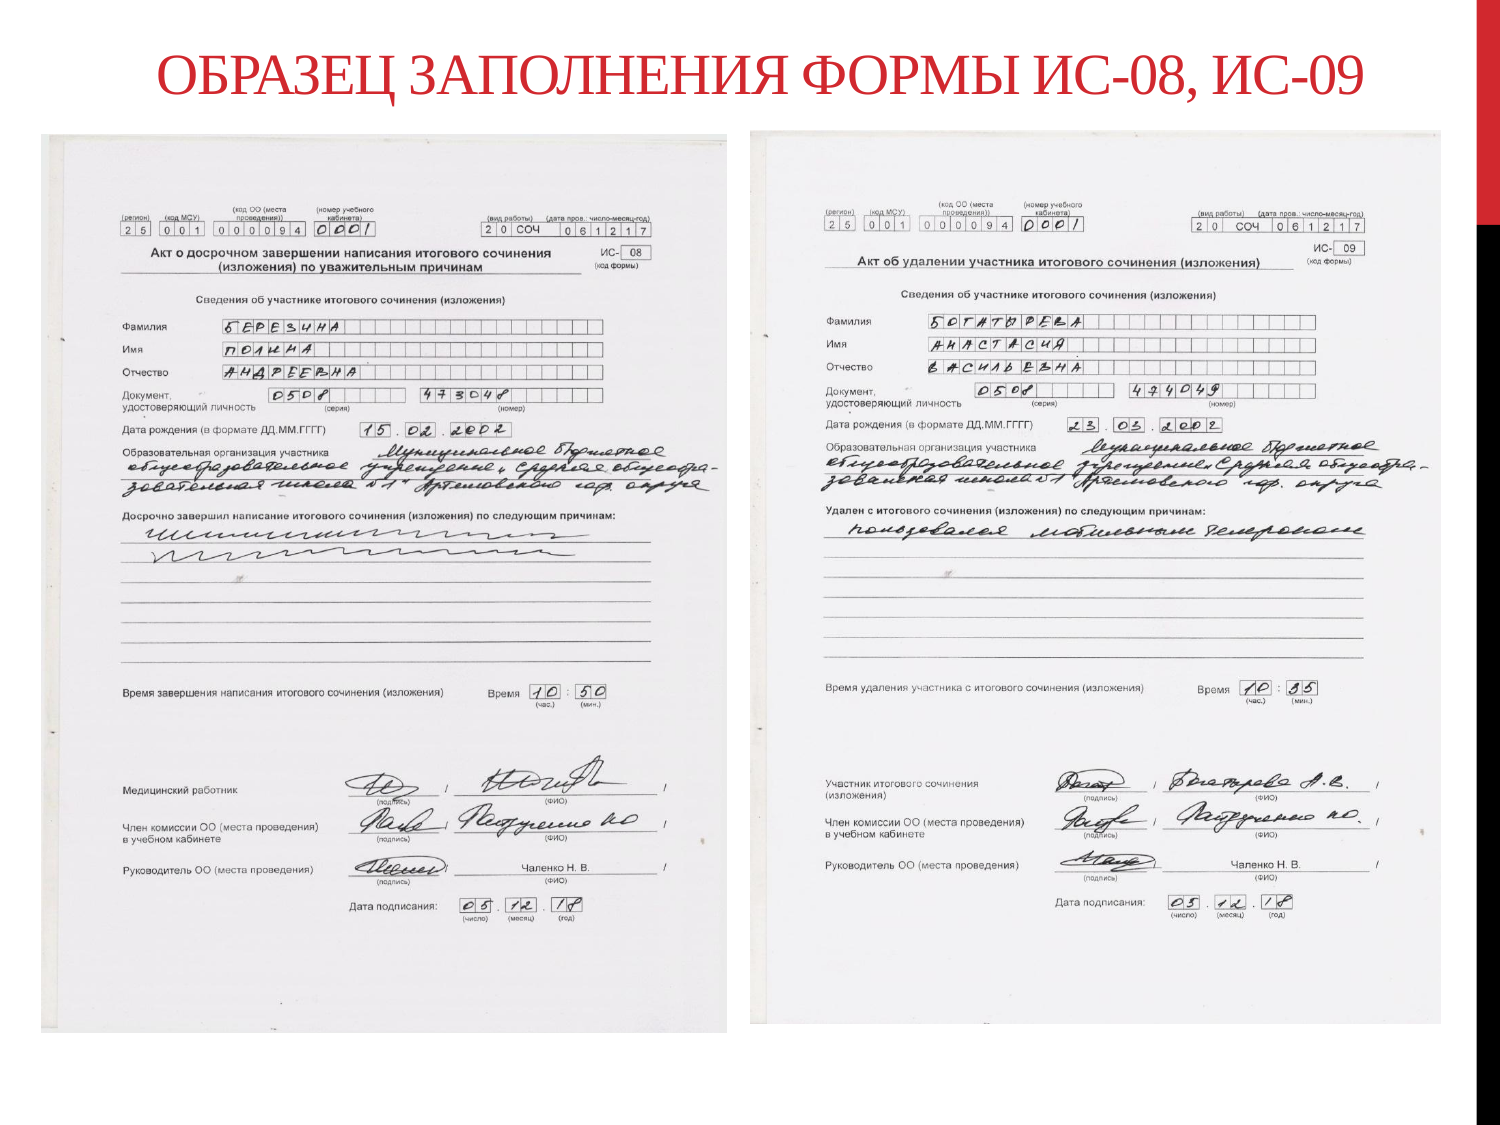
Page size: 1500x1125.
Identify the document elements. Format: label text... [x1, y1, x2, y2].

picture [749, 129, 1442, 1024]
picture [40, 134, 727, 1033]
title Образец Заполнения Формы ИС-08, ИС-09 [75, 24, 1447, 114]
